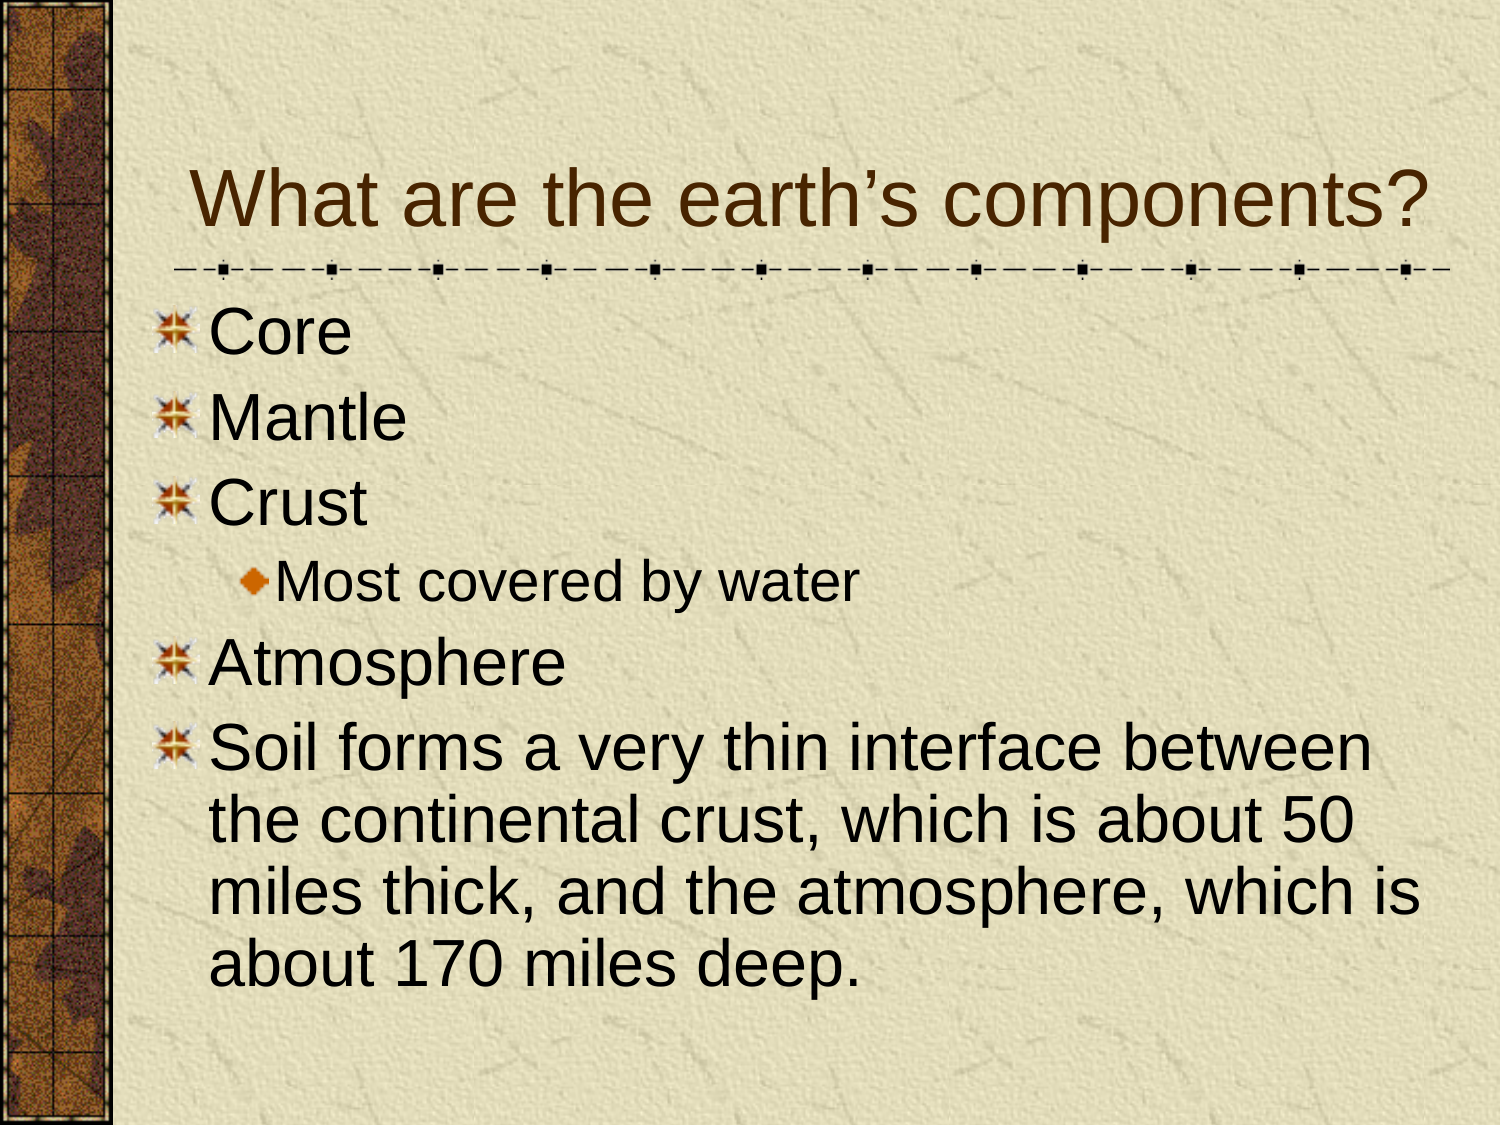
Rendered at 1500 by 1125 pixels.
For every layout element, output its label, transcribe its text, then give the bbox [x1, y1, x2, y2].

list Core Mantle Crust Most covered by water Atmosphere Soil forms a very thin interface between the continental crust, which is about 50 miles thick, and the atmosphere, which is about 170 miles deep. [137, 289, 1449, 1076]
picture [0, 0, 1500, 1125]
title What are the earth’s components? [174, 62, 1451, 251]
